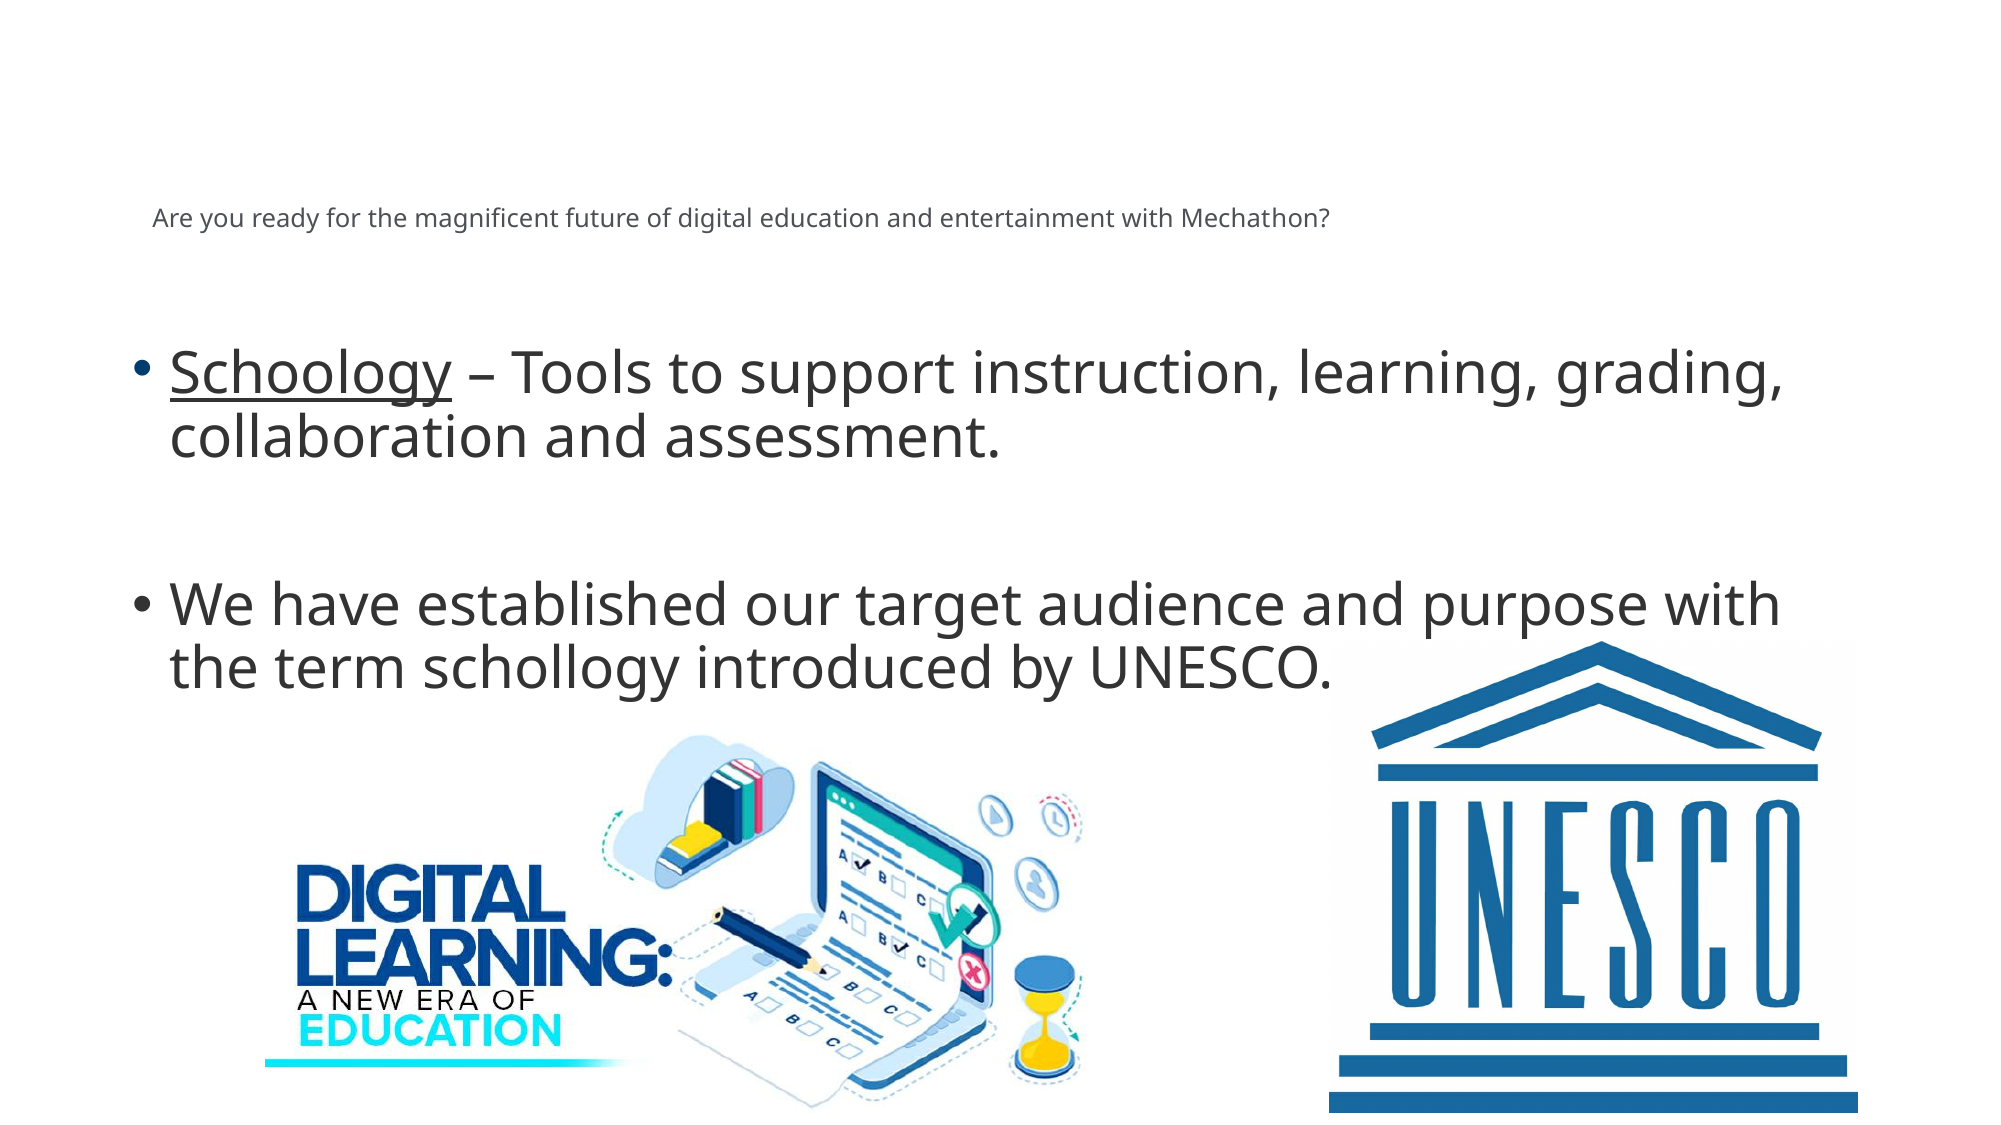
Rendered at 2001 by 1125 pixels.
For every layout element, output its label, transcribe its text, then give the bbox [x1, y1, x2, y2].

list Schoology – Tools to support instruction, learning, grading, collaboration and assessment. We have established our target audience and purpose with the term schollogy introduced by UNESCO. [117, 328, 1843, 1043]
picture [1329, 641, 1858, 1113]
title Are you ready for the magnificent future of digital education and entertainment with Mechathon? [137, 197, 1759, 300]
picture [265, 703, 1090, 1113]
